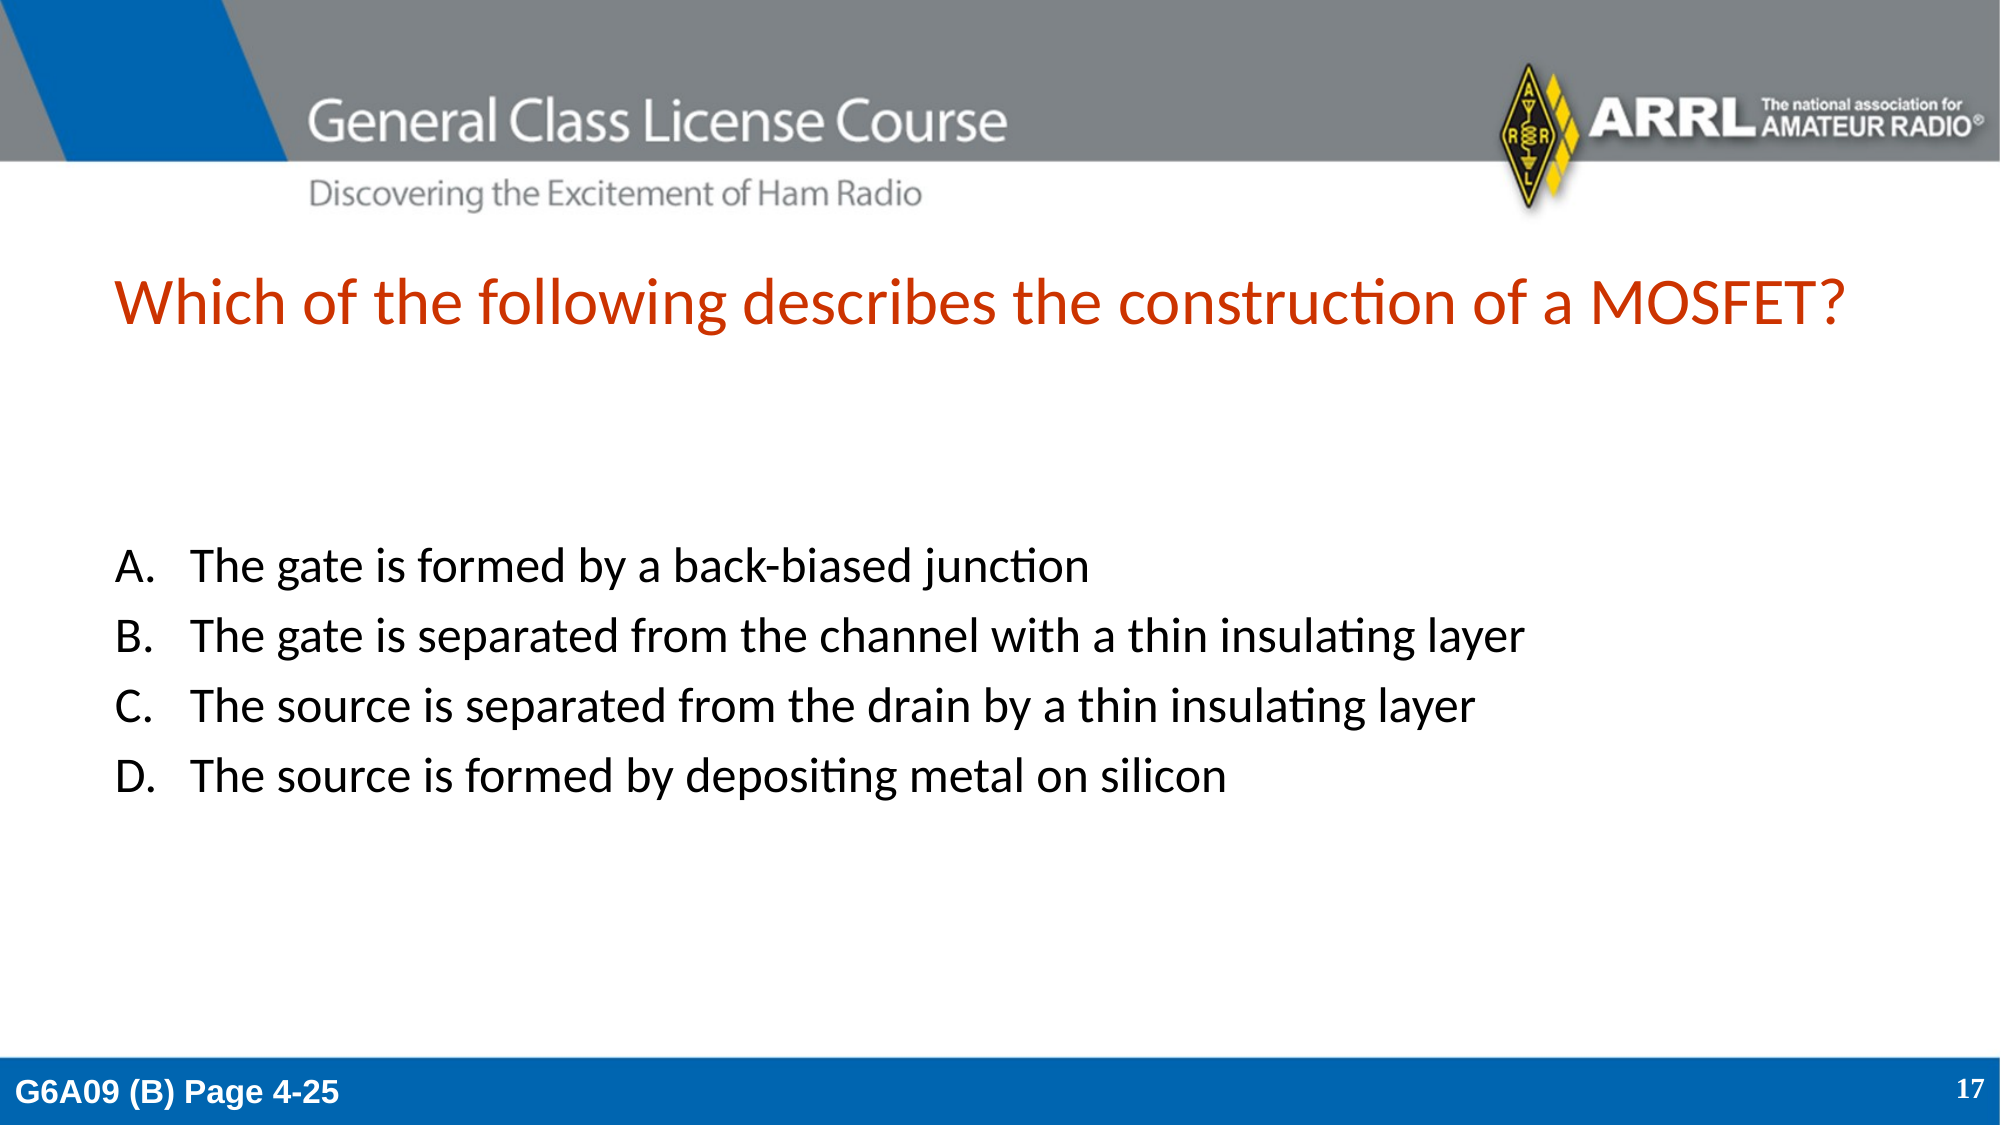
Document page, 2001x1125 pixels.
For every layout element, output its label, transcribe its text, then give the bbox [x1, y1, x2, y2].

title Which of the following describes the construction of a MOSFET? [99, 249, 1900, 468]
text_box 17 [1875, 1062, 2000, 1113]
list The gate is formed by a back-biased junction The gate is separated from the channel with a thin insulating layer The source is separated from the drain by a thin insulating layer The source is formed by depositing metal on silicon [99, 525, 1900, 1005]
picture [0, 0, 2001, 1125]
text_box G6A09 (B) Page 4-25 [0, 1062, 1313, 1118]
